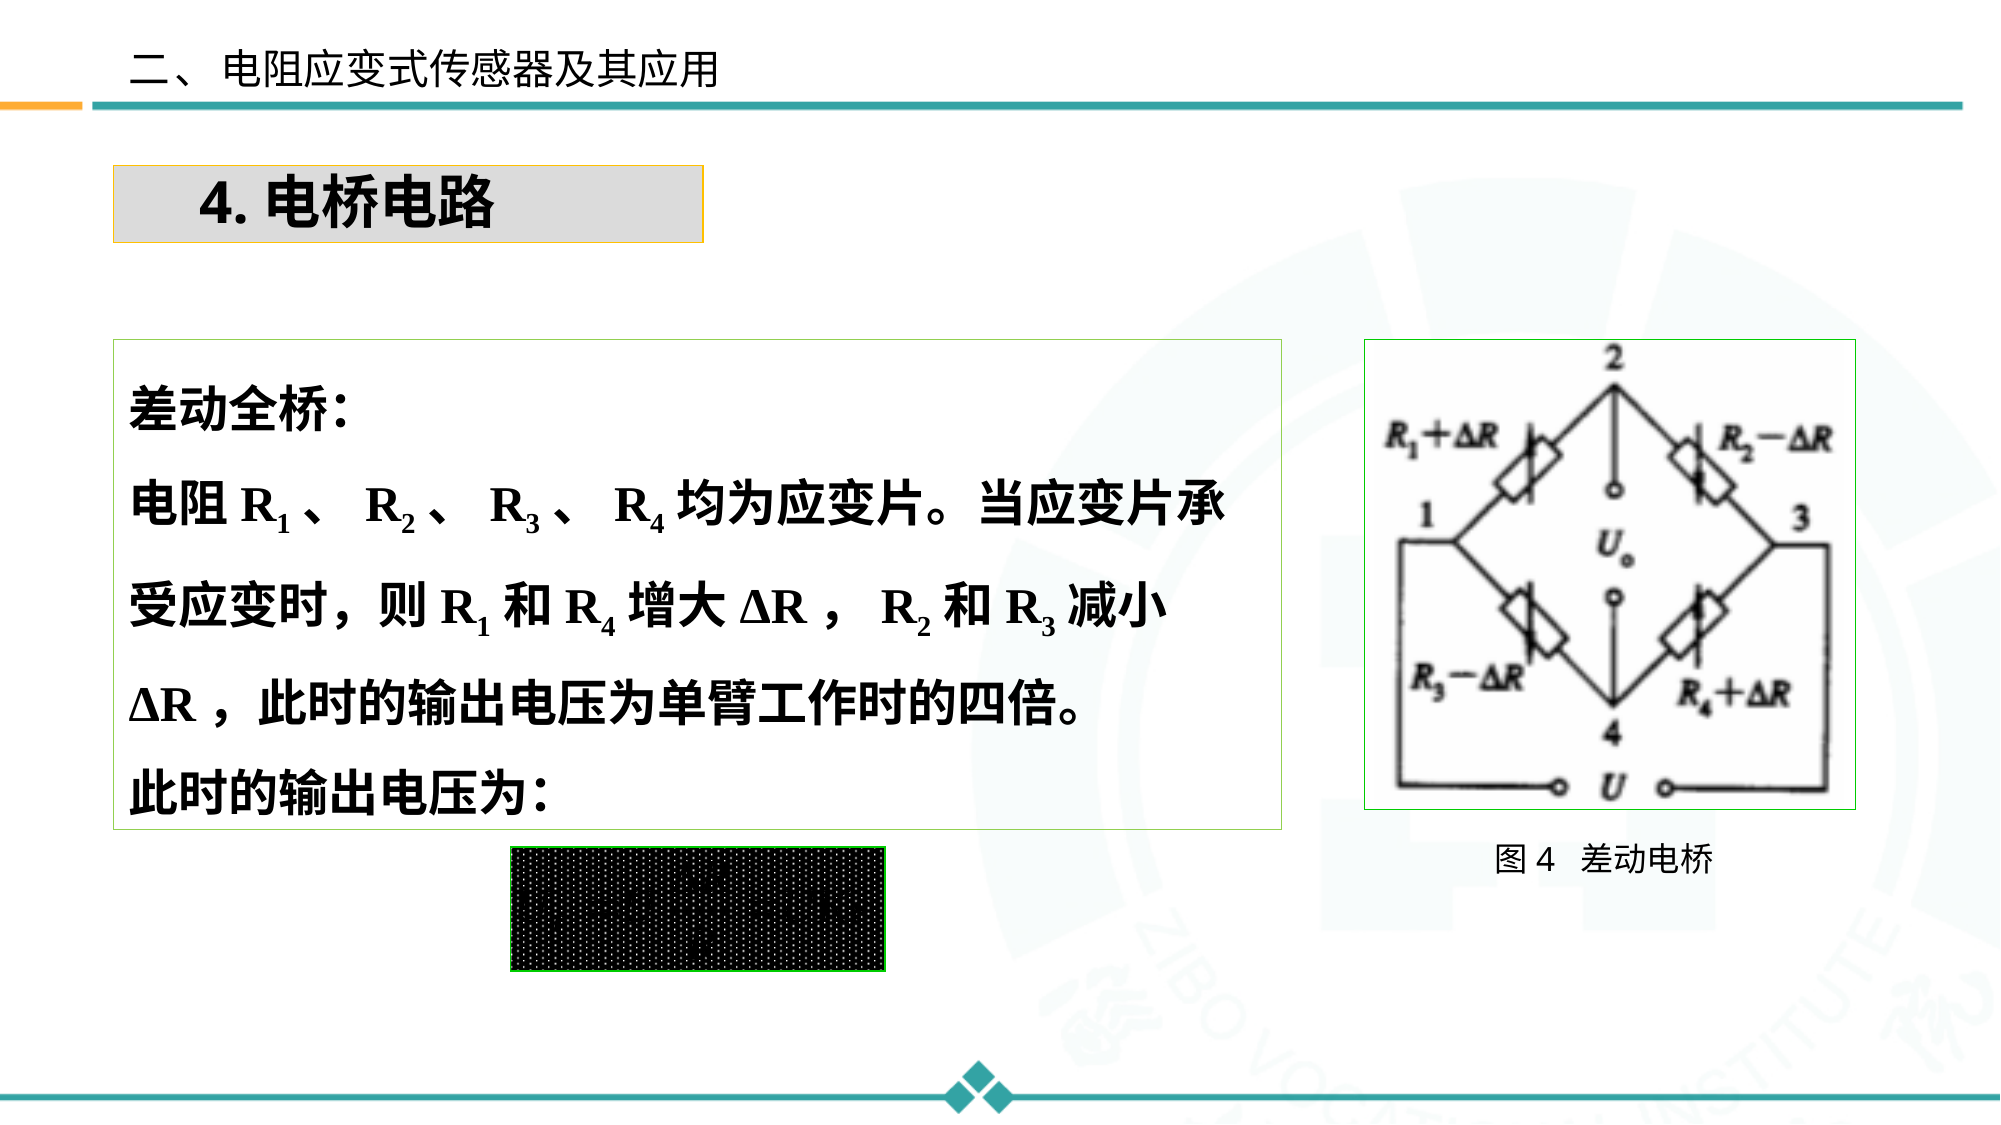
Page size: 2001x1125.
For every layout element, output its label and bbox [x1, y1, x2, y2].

text_box [511, 847, 885, 971]
picture [0, 0, 2000, 1124]
